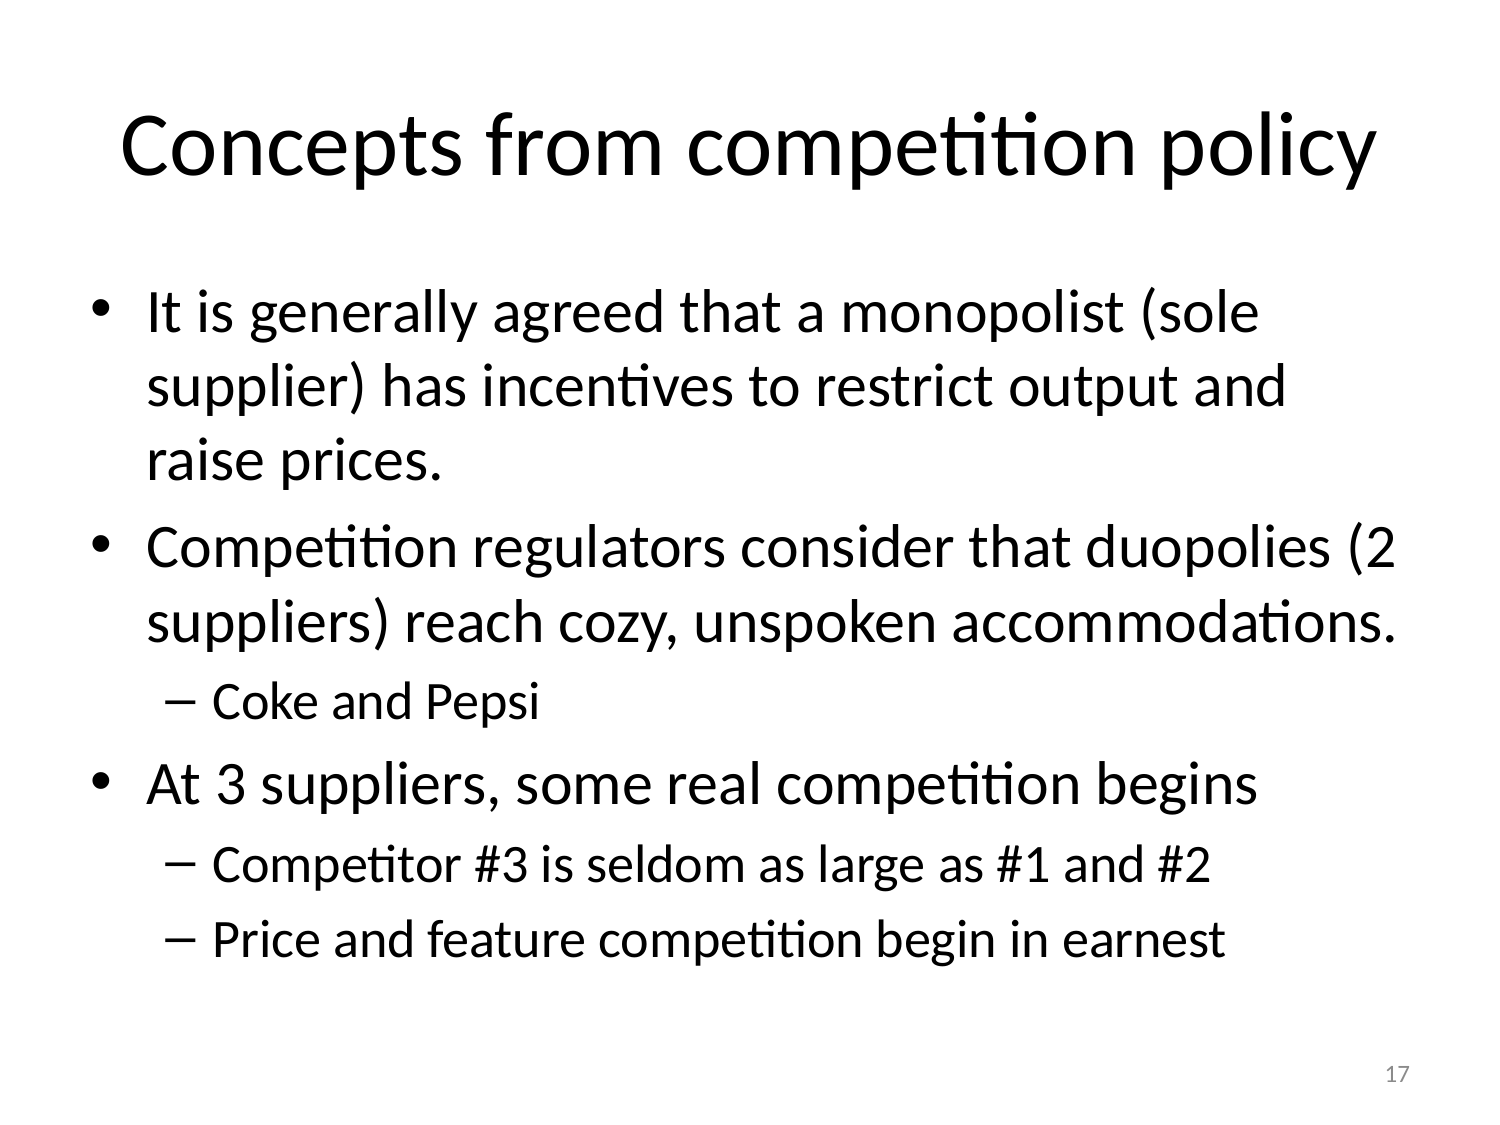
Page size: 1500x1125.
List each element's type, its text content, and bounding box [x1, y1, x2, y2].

list It is generally agreed that a monopolist (sole supplier) has incentives to restrict output and raise prices. Competition regulators consider that duopolies (2 suppliers) reach cozy, unspoken accommodations. Coke and Pepsi At 3 suppliers, some real competition begins Competitor #3 is seldom as large as #1 and #2 Price and feature competition begin in earnest [75, 262, 1425, 1005]
slide_number 17 [1074, 1042, 1425, 1103]
title Concepts from competition policy [75, 45, 1425, 233]
